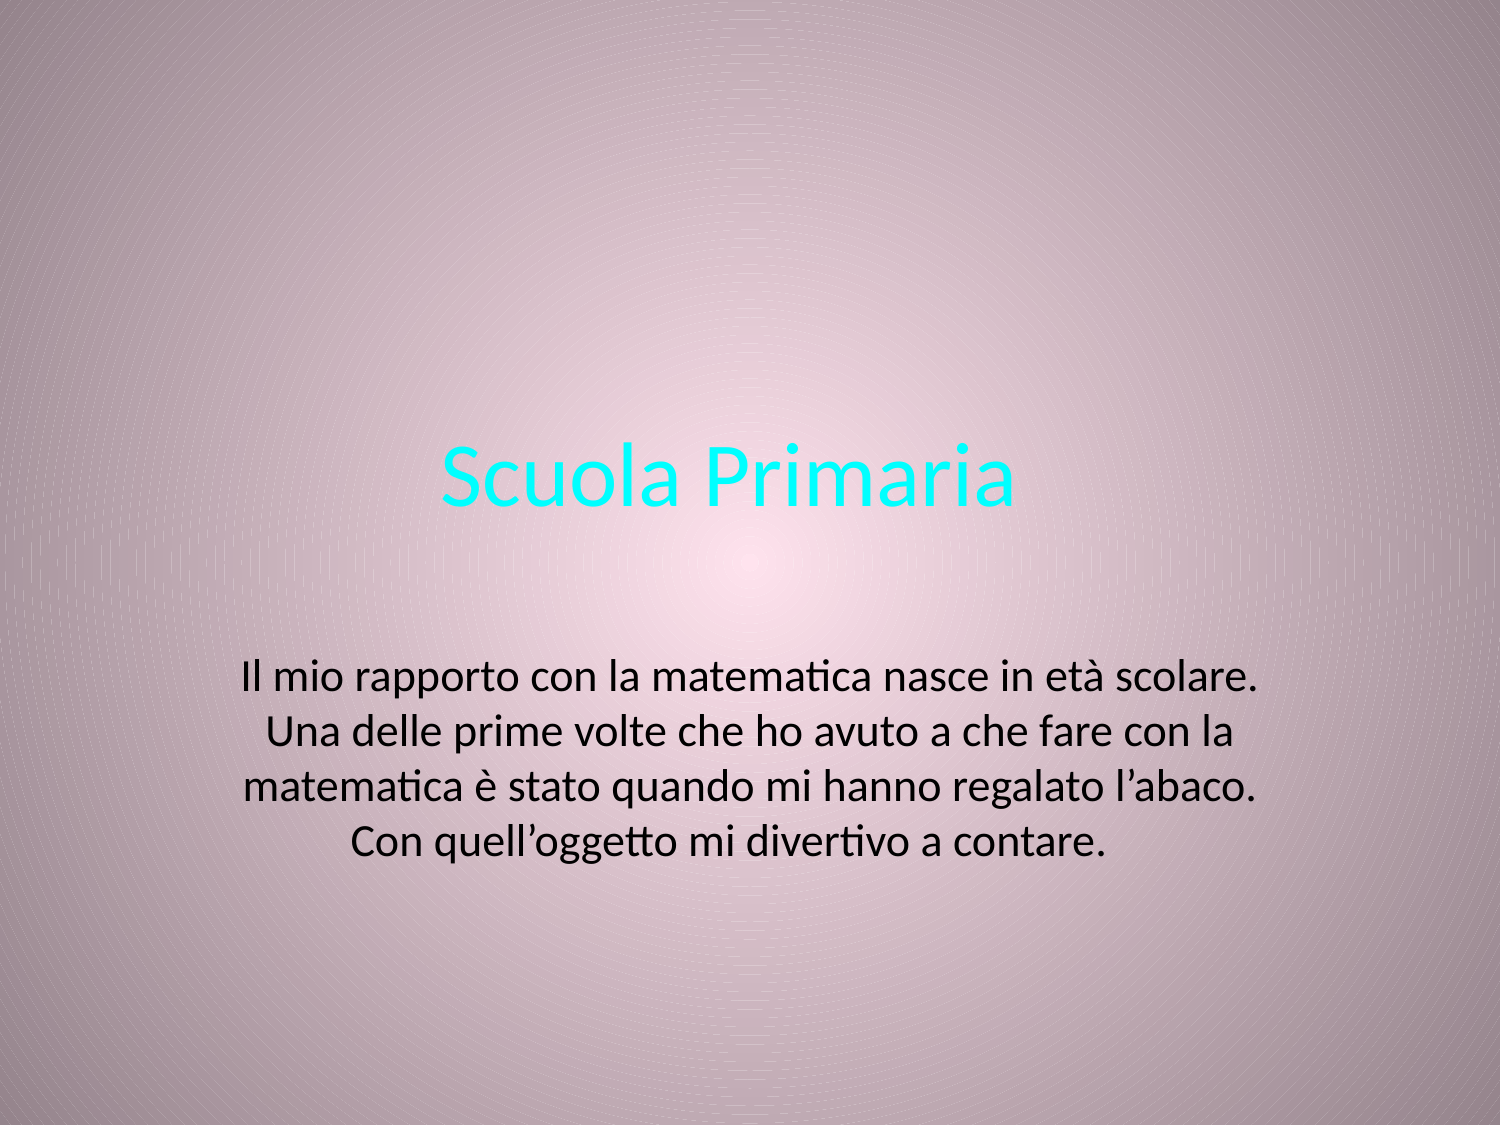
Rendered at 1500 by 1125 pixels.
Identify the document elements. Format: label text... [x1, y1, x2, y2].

title Scuola Primaria [112, 349, 1388, 591]
subtitle Il mio rapporto con la matematica nasce in età scolare. Una delle prime volte che ho avuto a che fare con la matematica è stato quando mi hanno regalato l’abaco. Con quell’oggetto mi divertivo a contare. [225, 637, 1275, 925]
